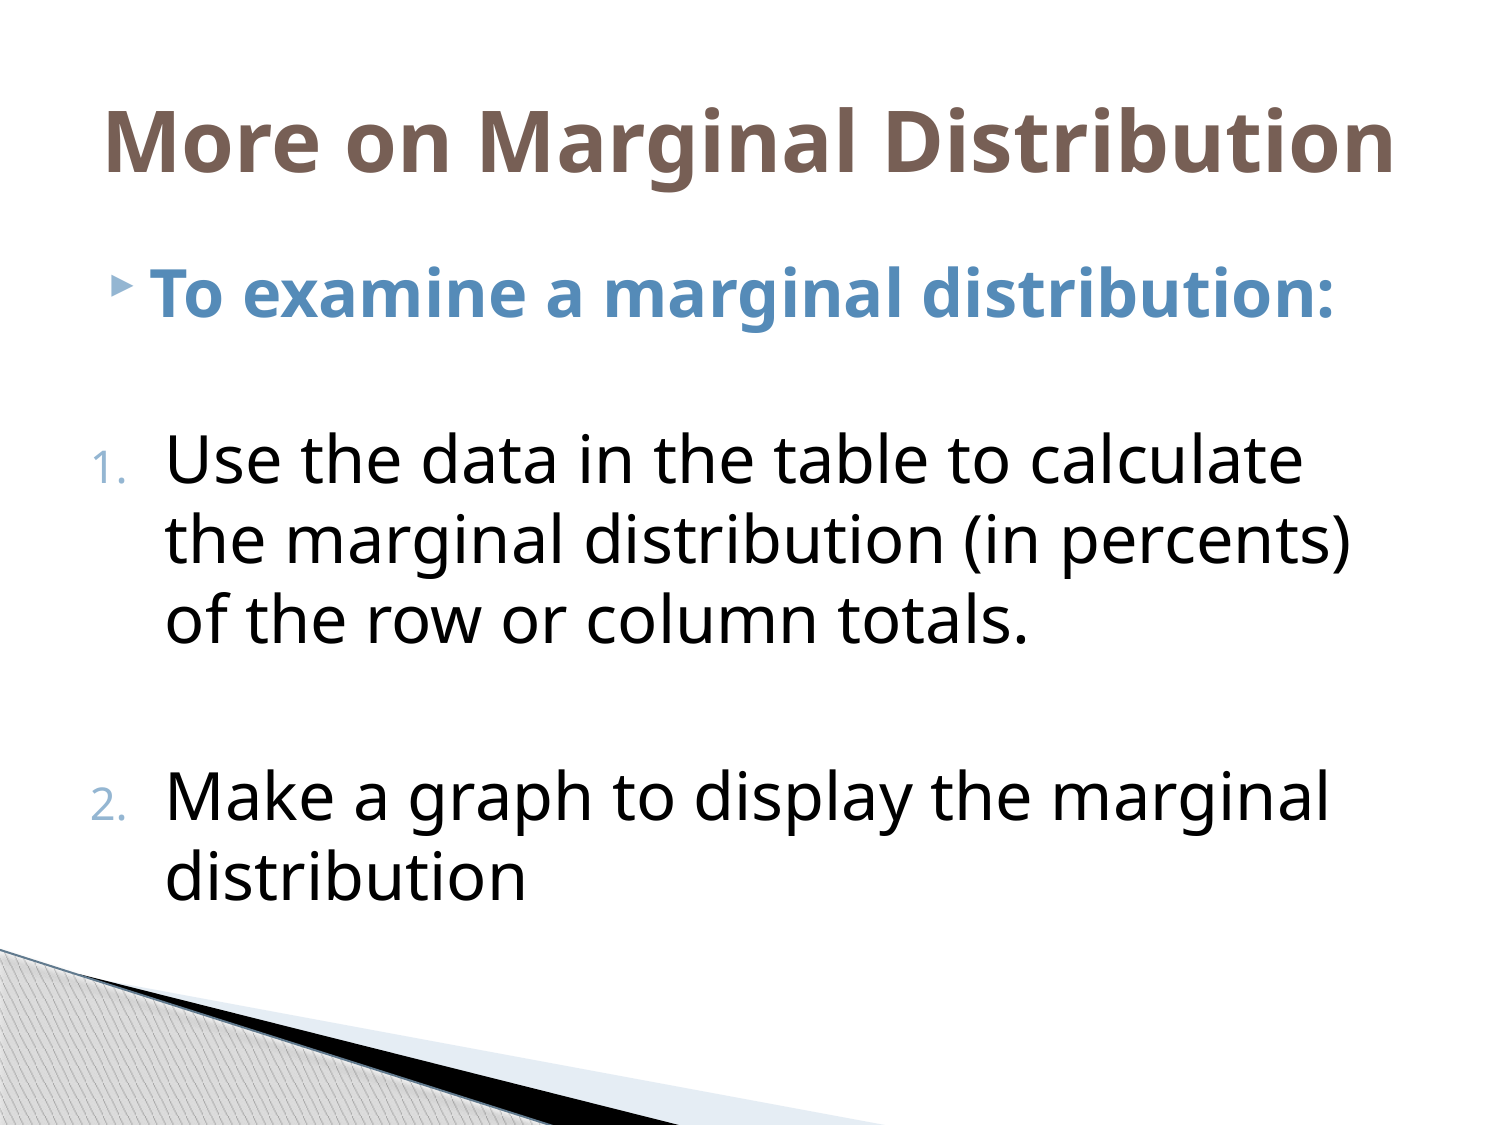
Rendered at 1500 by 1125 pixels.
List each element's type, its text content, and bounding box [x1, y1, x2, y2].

title More on Marginal Distribution [75, 45, 1425, 233]
list To examine a marginal distribution: Use the data in the table to calculate the marginal distribution (in percents) of the row or column totals. Make a graph to display the marginal distribution [75, 243, 1425, 986]
